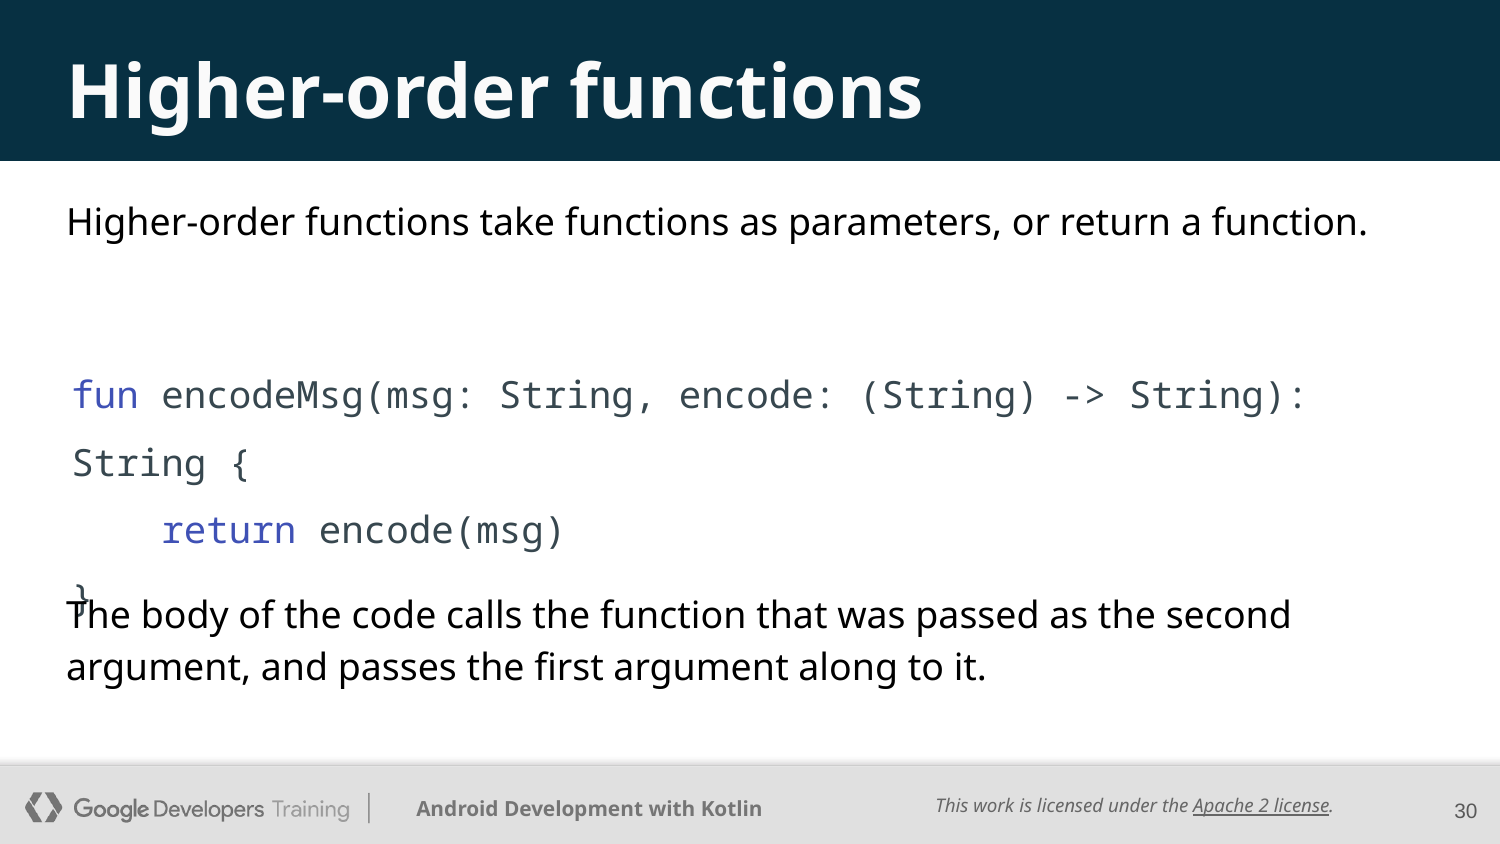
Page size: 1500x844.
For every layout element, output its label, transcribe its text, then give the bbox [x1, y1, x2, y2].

text_box fun encodeMsg(msg: String, encode: (String) -> String): String {​ return encode(msg) } [56, 333, 1423, 534]
picture [0, 161, 1500, 844]
title Higher-order functions [51, 28, 1449, 122]
list Higher-order functions take functions as parameters, or return a function. [51, 176, 1449, 288]
slide_number ‹#› [1402, 777, 1493, 842]
text_box The body of the code calls the function that was passed as the second argument, and passes the first argument along to it. [51, 569, 1449, 692]
